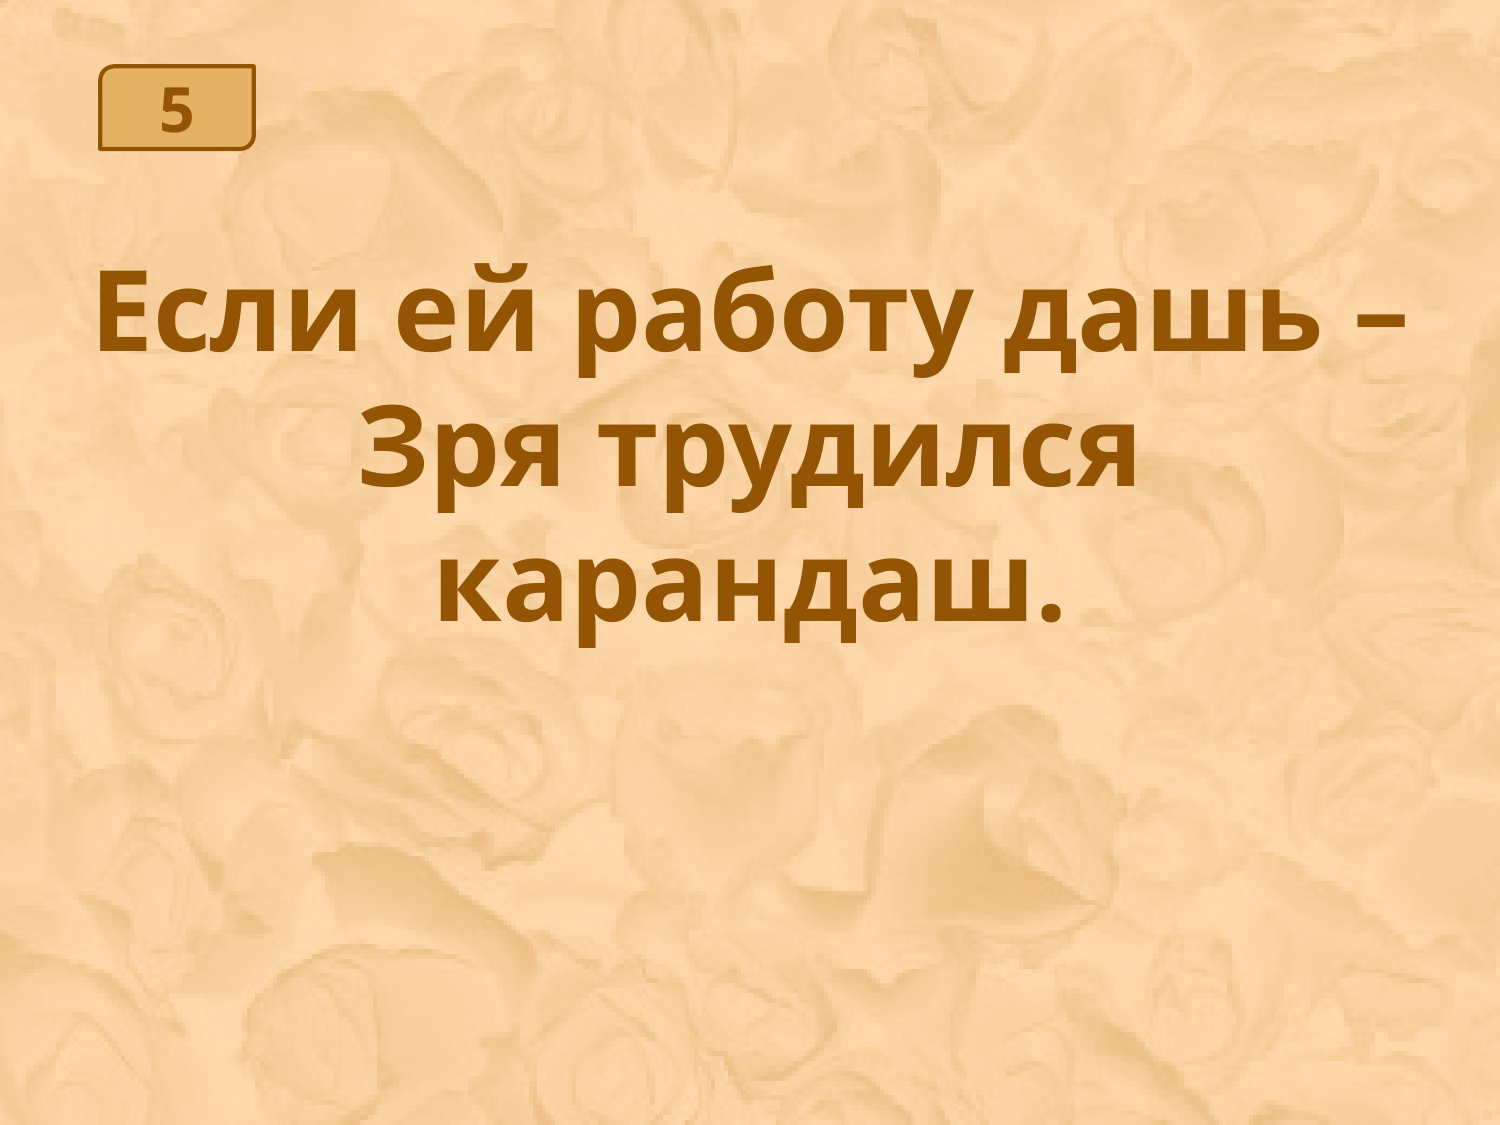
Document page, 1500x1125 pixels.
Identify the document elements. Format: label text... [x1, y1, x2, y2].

text_box Если ей работу дашь – Зря трудился карандаш. [64, 231, 1436, 652]
text_box 5 [98, 64, 256, 152]
